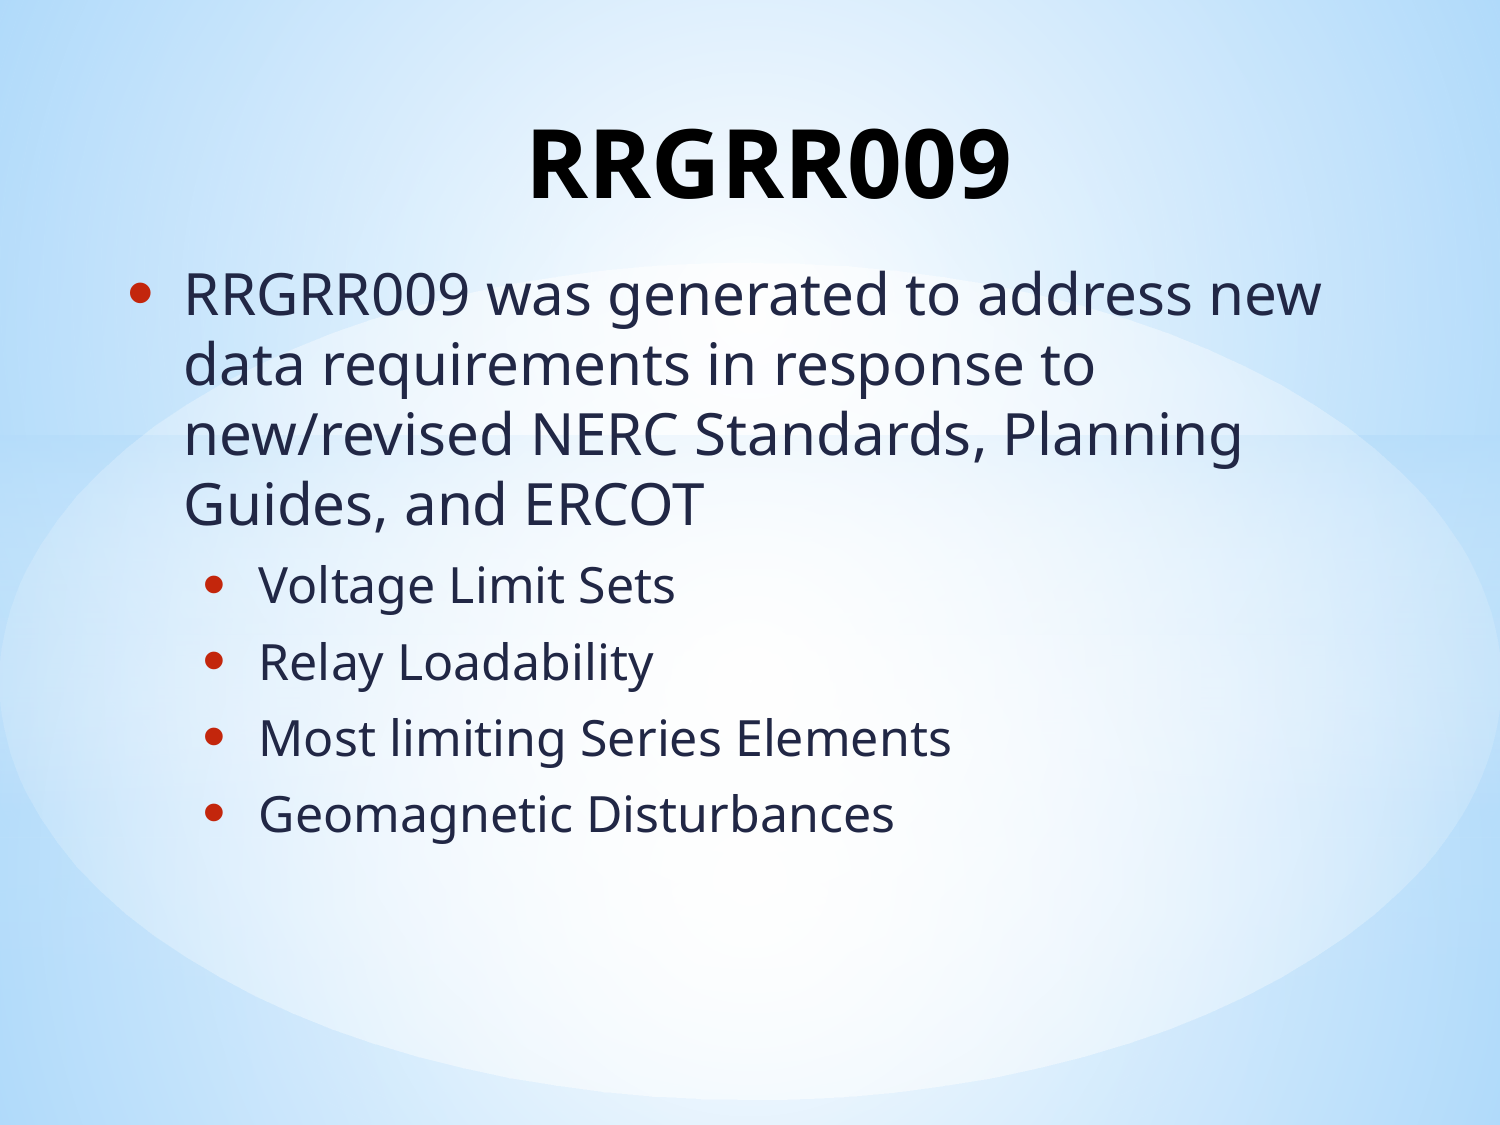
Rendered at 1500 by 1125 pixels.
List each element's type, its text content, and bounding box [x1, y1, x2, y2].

list RRGRR009 was generated to address new data requirements in response to new/revised NERC Standards, Planning Guides, and ERCOT Voltage Limit Sets Relay Loadability Most limiting Series Elements Geomagnetic Disturbances [112, 249, 1425, 893]
title RRGRR009 [112, 37, 1425, 225]
